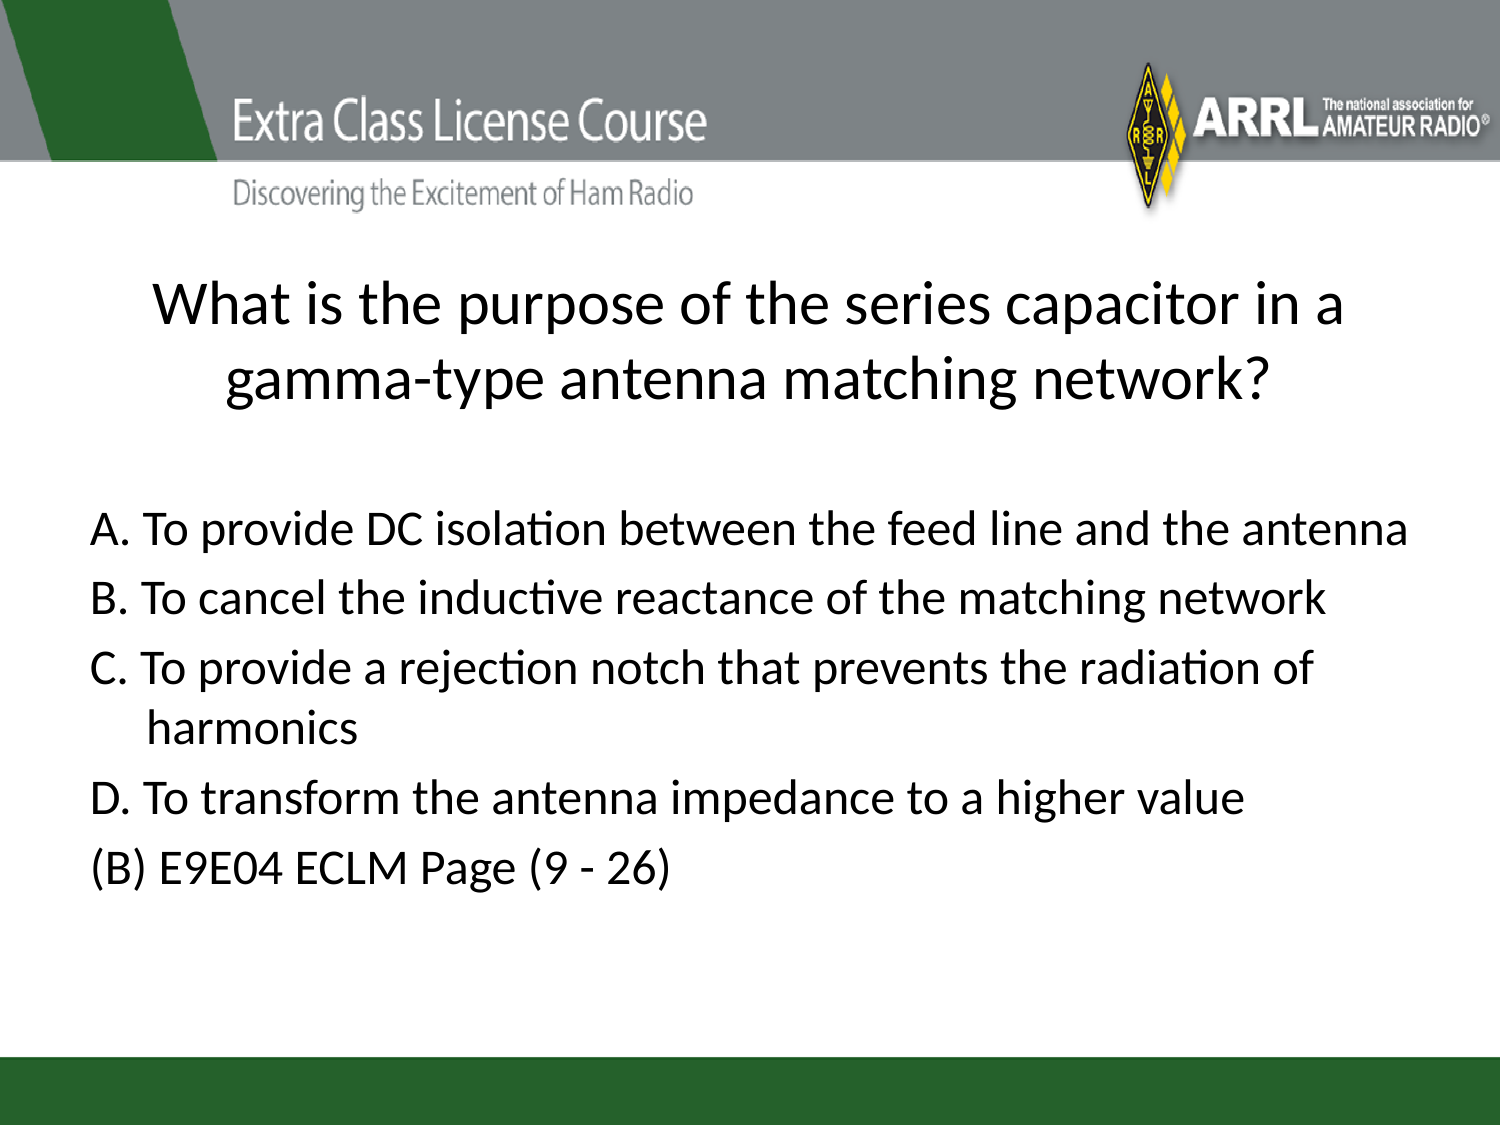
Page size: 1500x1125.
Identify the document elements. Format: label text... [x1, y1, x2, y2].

list A. To provide DC isolation between the feed line and the antenna B. To cancel the inductive reactance of the matching network C. To provide a rejection notch that prevents the radiation of harmonics D. To transform the antenna impedance to a higher value (B) E9E04 ECLM Page (9 - 26) [75, 487, 1425, 1005]
picture [0, 0, 1500, 1125]
title What is the purpose of the series capacitor in a gamma-type antenna matching network? [75, 254, 1425, 435]
